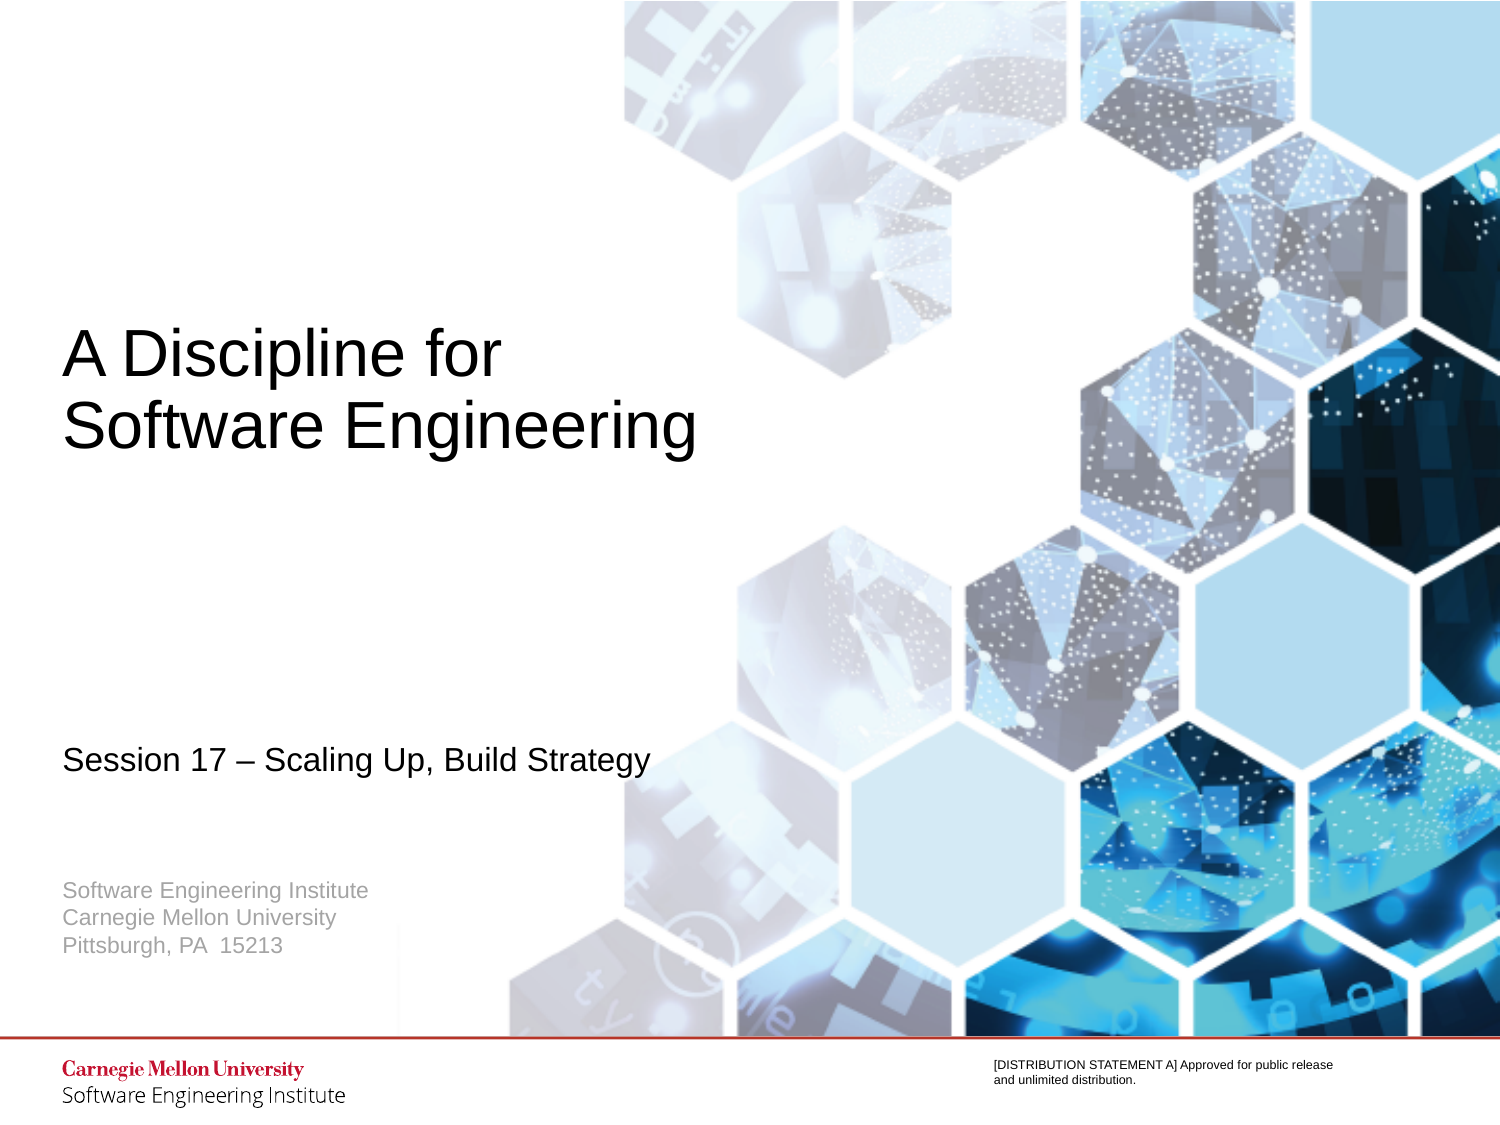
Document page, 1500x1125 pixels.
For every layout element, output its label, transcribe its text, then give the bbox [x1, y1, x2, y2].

picture [0, 1, 1500, 1036]
title A Discipline for Software Engineering [62, 318, 967, 721]
subtitle Session 17 – Scaling Up, Build Strategy [62, 737, 849, 857]
